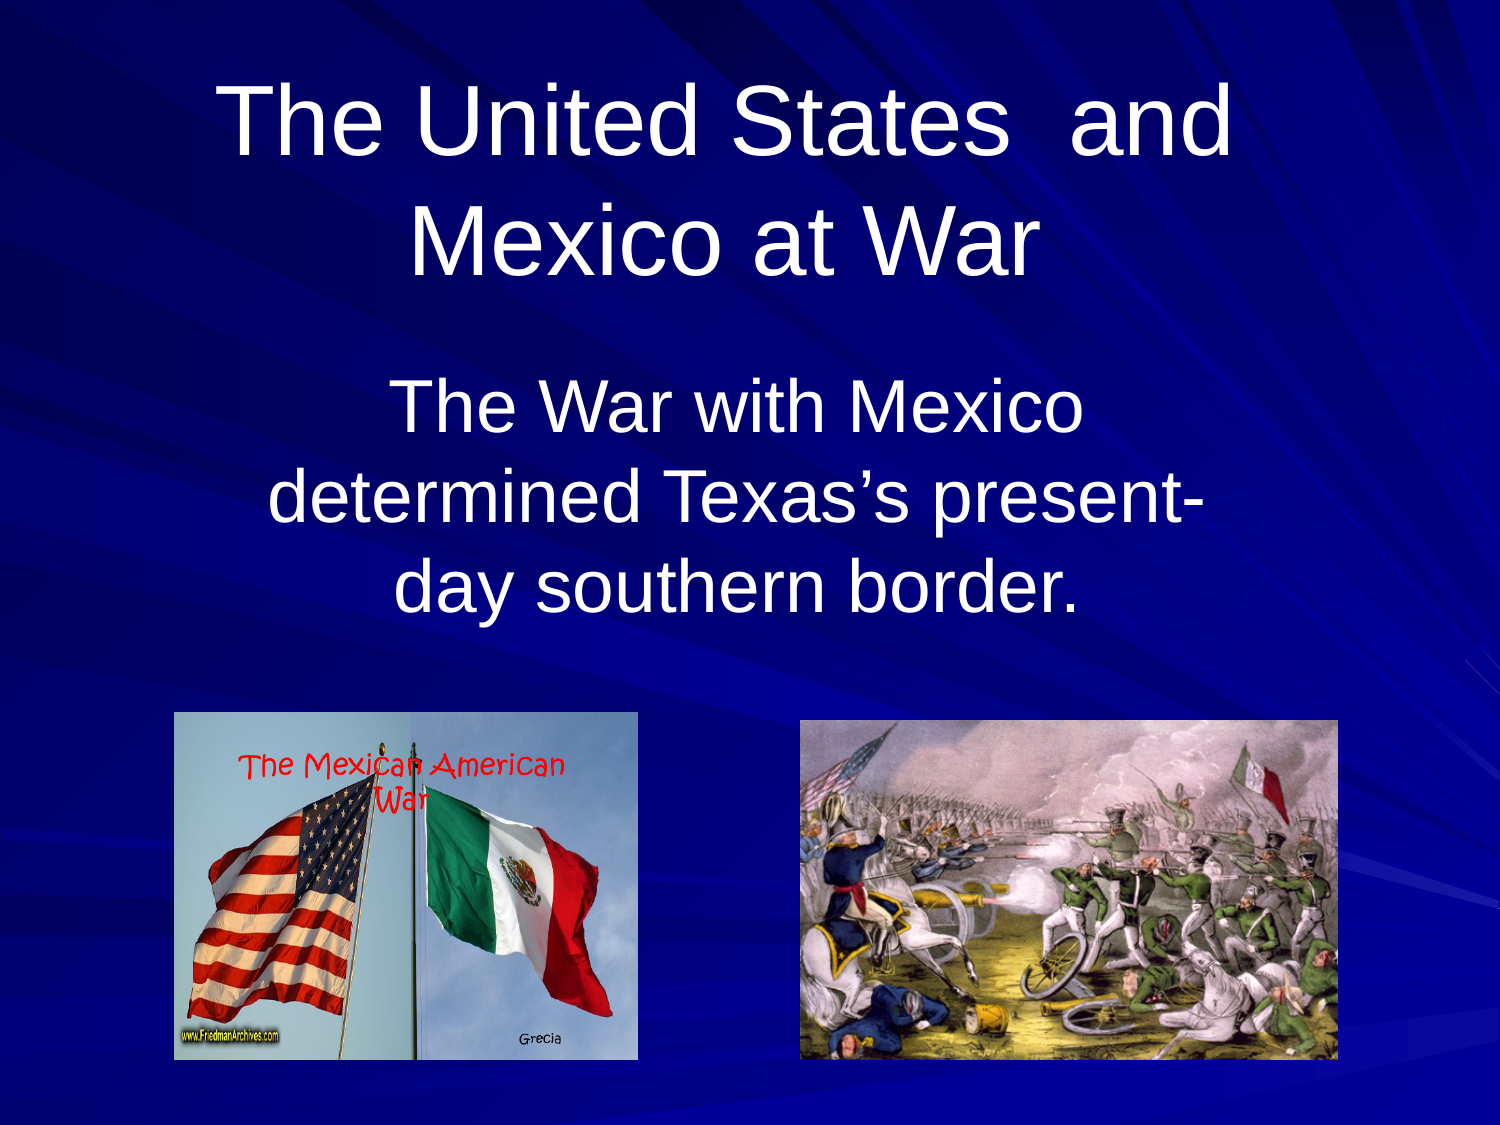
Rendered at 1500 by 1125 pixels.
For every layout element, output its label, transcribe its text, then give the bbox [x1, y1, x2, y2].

picture [799, 719, 1338, 1060]
subtitle The War with Mexico determined Texas’s present-day southern border. [212, 349, 1263, 638]
picture [174, 712, 638, 1060]
title The United States and Mexico at War [49, 24, 1401, 326]
